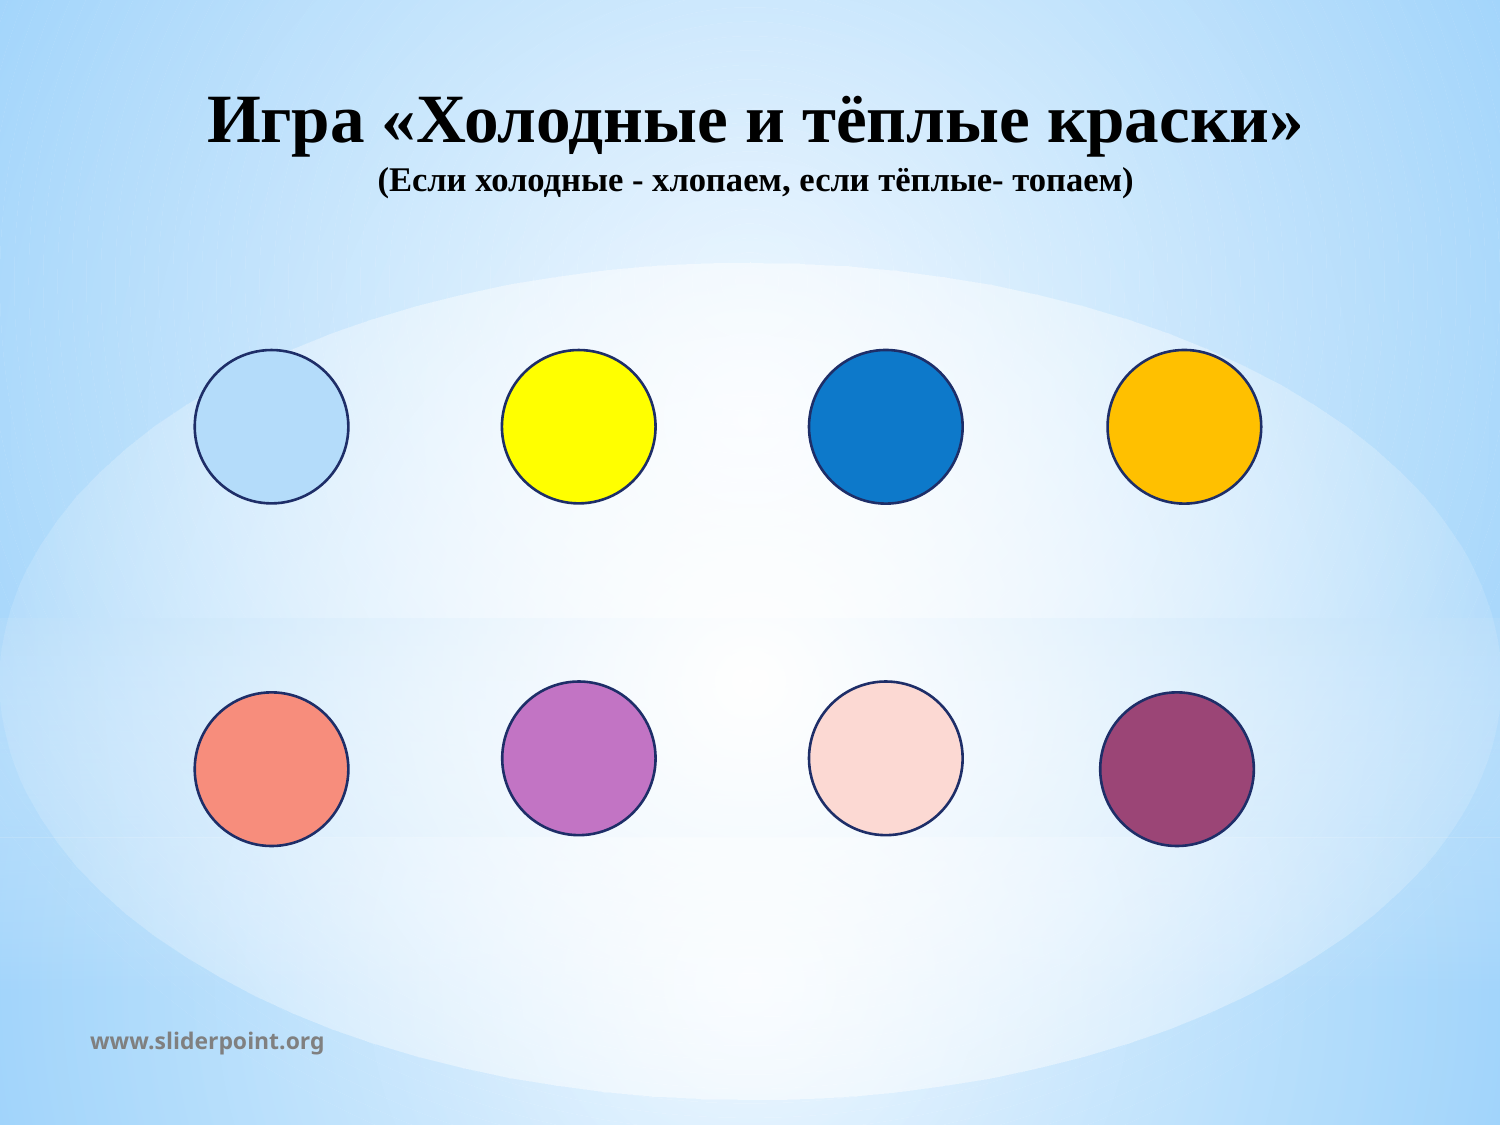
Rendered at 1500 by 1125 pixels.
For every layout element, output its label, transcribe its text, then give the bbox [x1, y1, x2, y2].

footer www.sliderpoint.org [75, 1012, 625, 1073]
text_box [1106, 348, 1263, 505]
text_box [807, 348, 964, 505]
title Игра «Холодные и тёплые краски» (Если холодные - хлопаем, если тёплые- топаем) [53, 66, 1459, 303]
text_box [1098, 691, 1256, 848]
text_box [807, 680, 964, 837]
text_box [500, 680, 657, 837]
text_box [193, 691, 350, 848]
text_box [500, 348, 657, 505]
text_box [193, 348, 350, 505]
